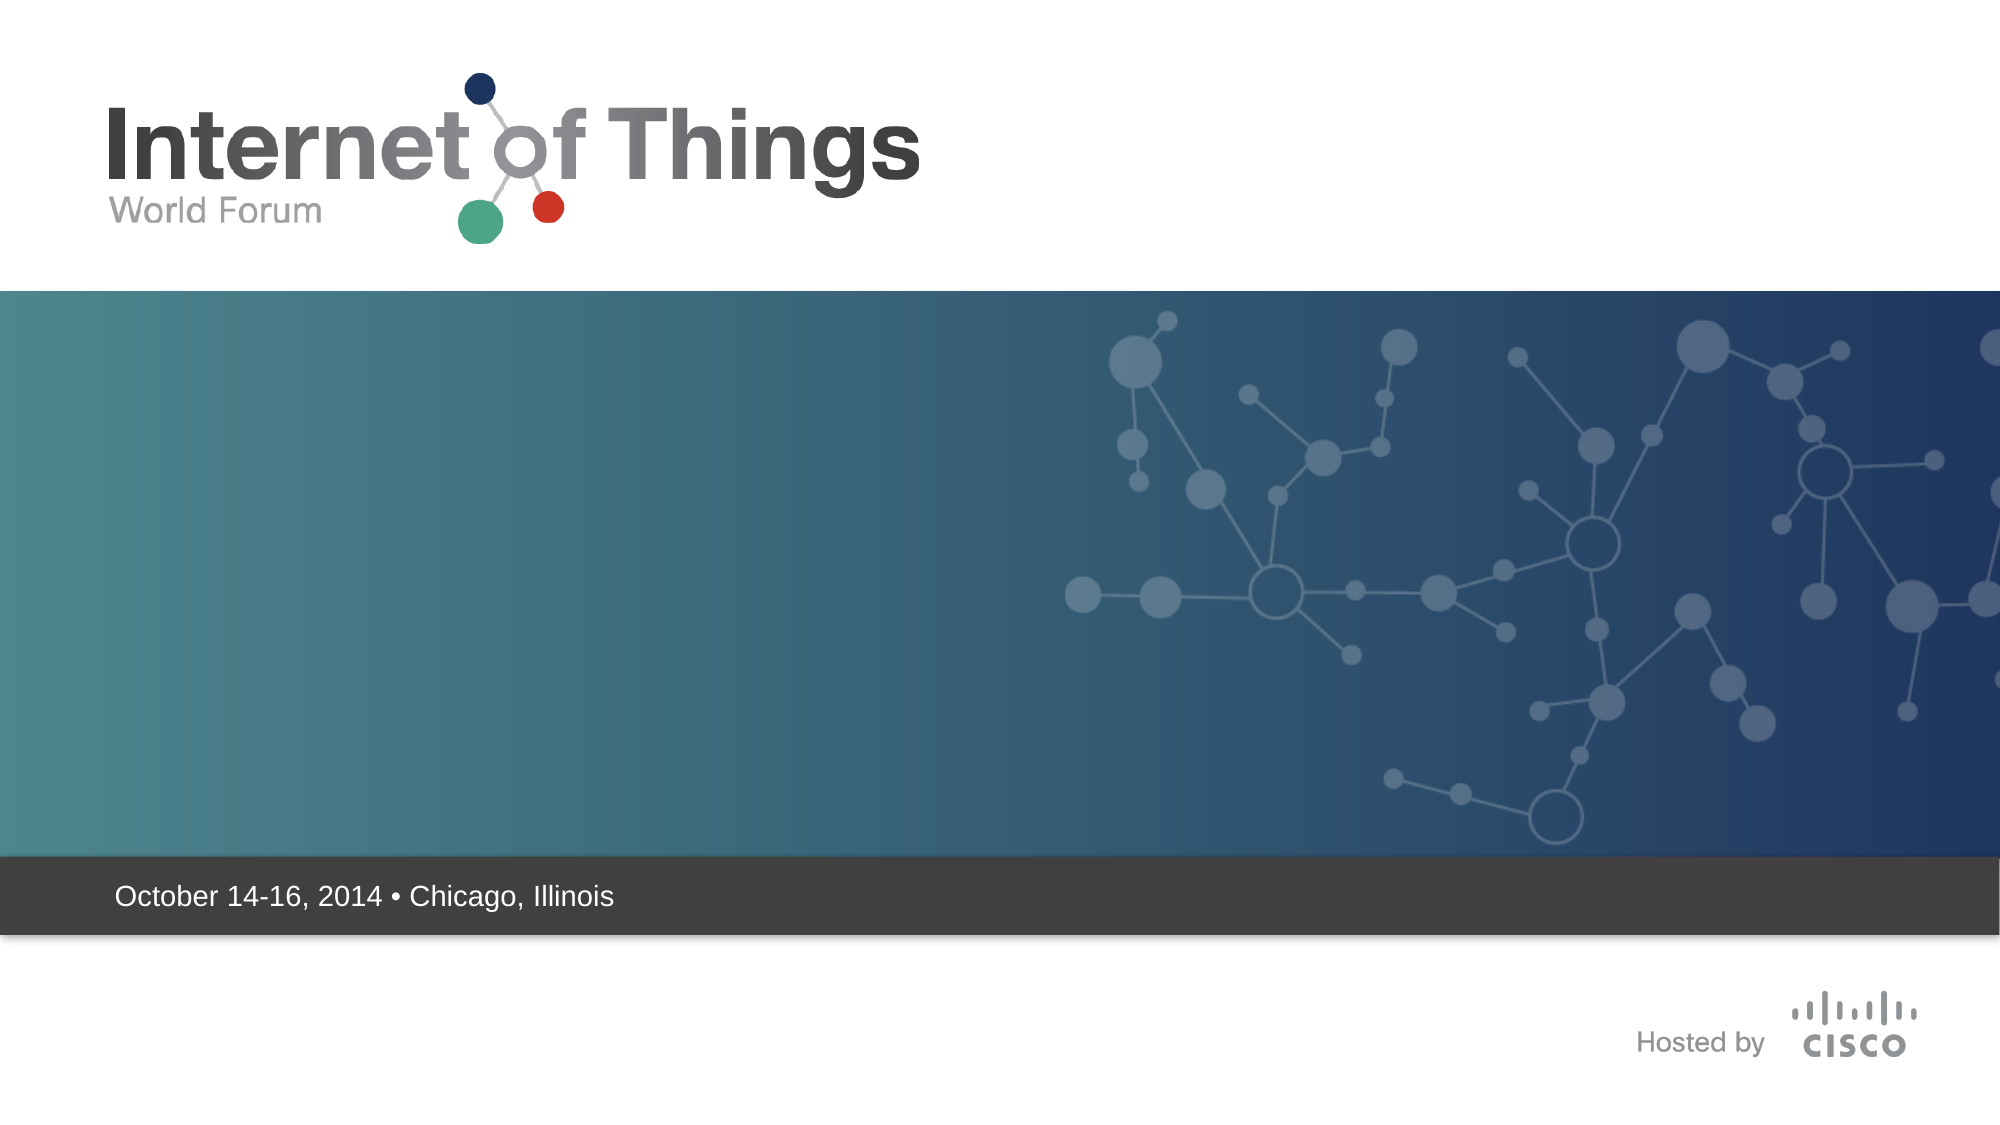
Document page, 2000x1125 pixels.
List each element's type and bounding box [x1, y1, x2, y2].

picture [109, 73, 919, 244]
